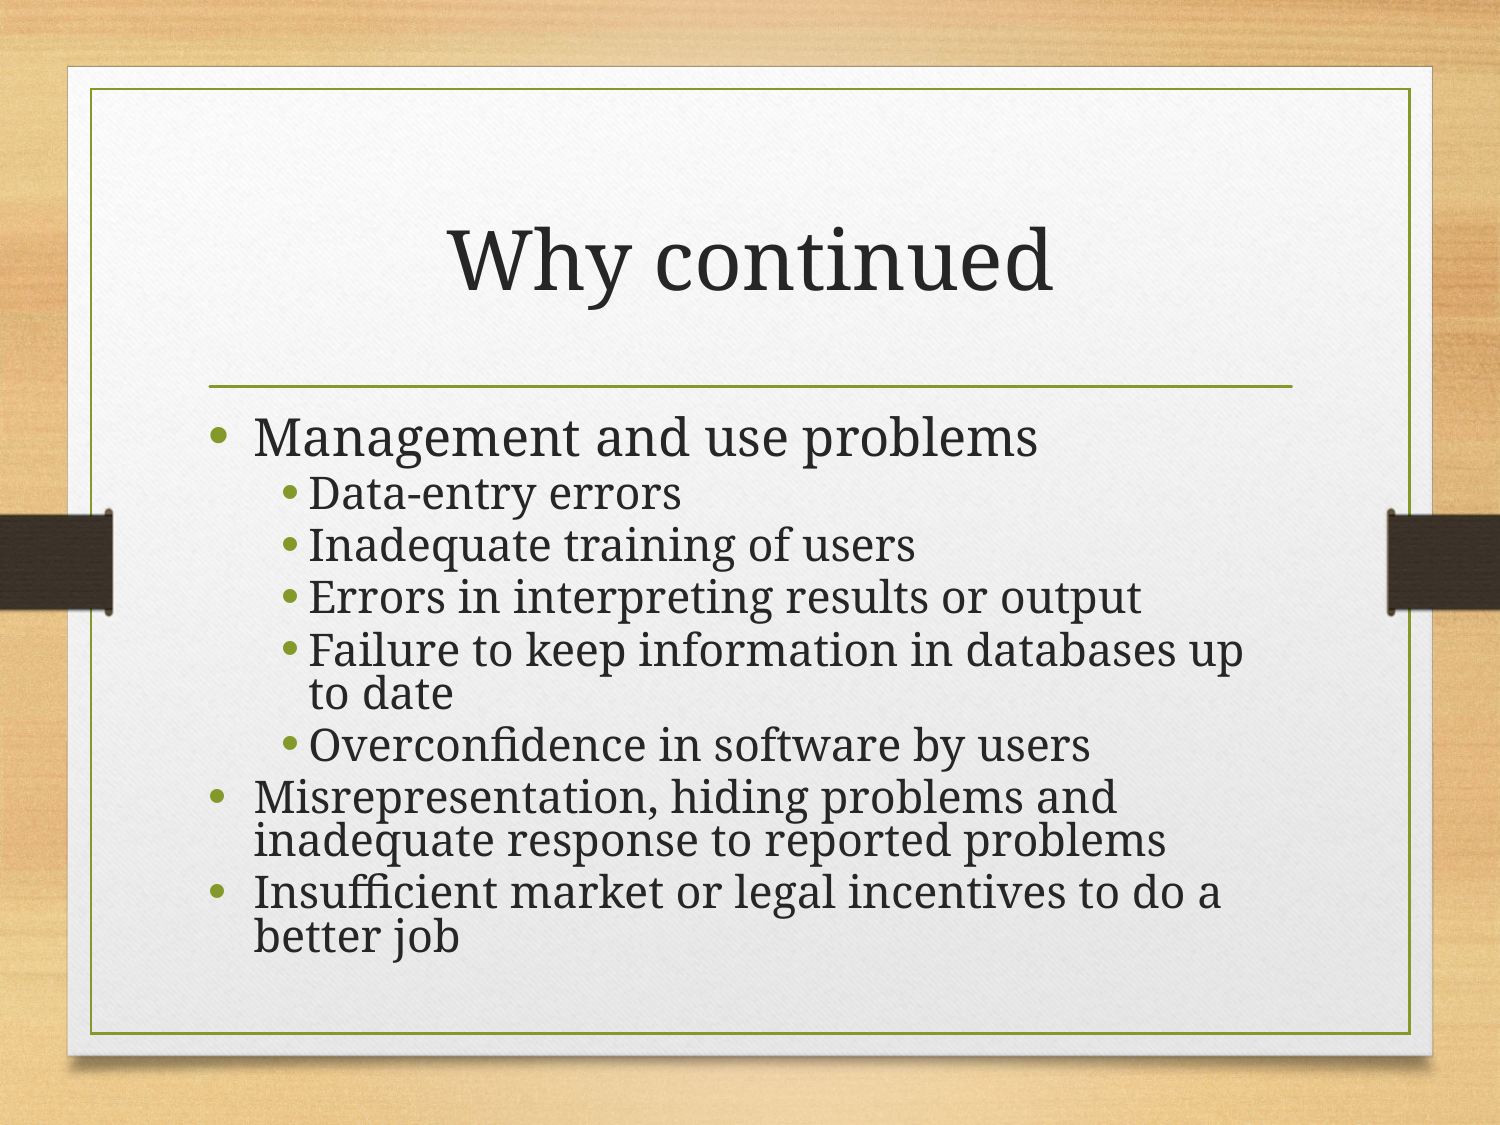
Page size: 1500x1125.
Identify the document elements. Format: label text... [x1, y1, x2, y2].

list Management and use problems Data-entry errors Inadequate training of users Errors in interpreting results or output Failure to keep information in databases up to date Overconfidence in software by users Misrepresentation, hiding problems and inadequate response to reported problems Insufficient market or legal incentives to do a better job [193, 408, 1309, 974]
title Why continued [193, 150, 1309, 365]
picture [0, 0, 1500, 1125]
